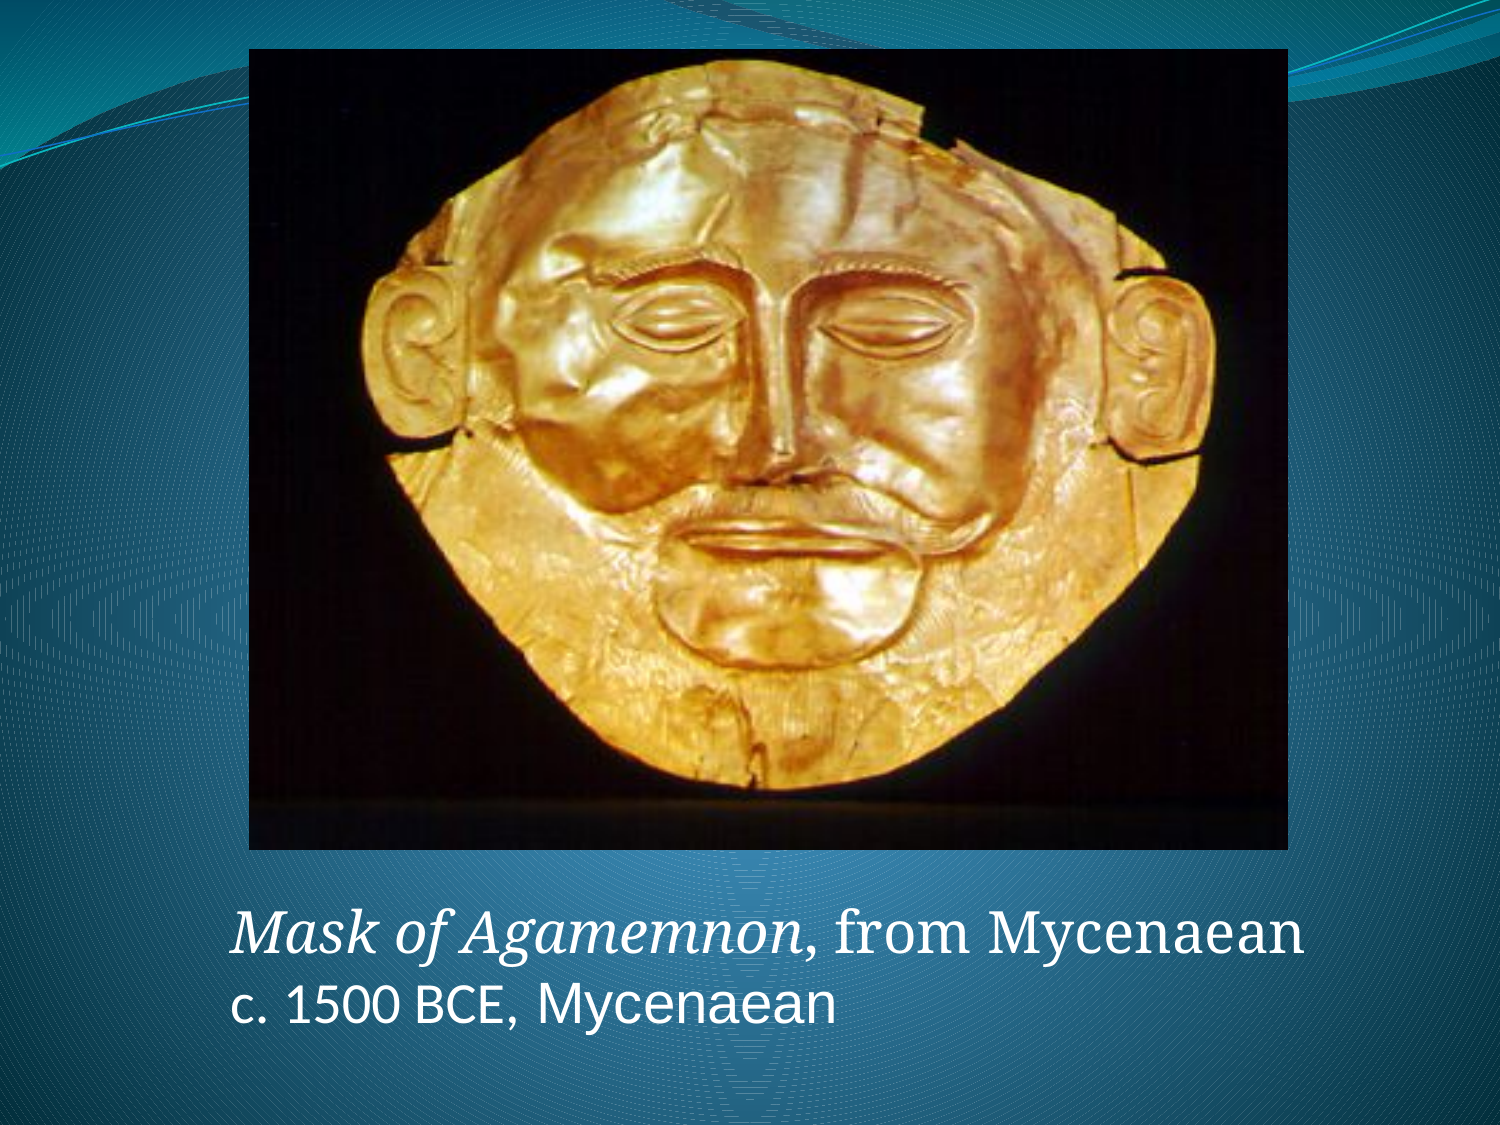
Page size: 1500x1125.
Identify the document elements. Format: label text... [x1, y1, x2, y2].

picture [249, 49, 1288, 851]
text_box Mask of Agamemnon, from Mycenaean c. 1500 BCE, Mycenaean [215, 887, 1322, 1125]
